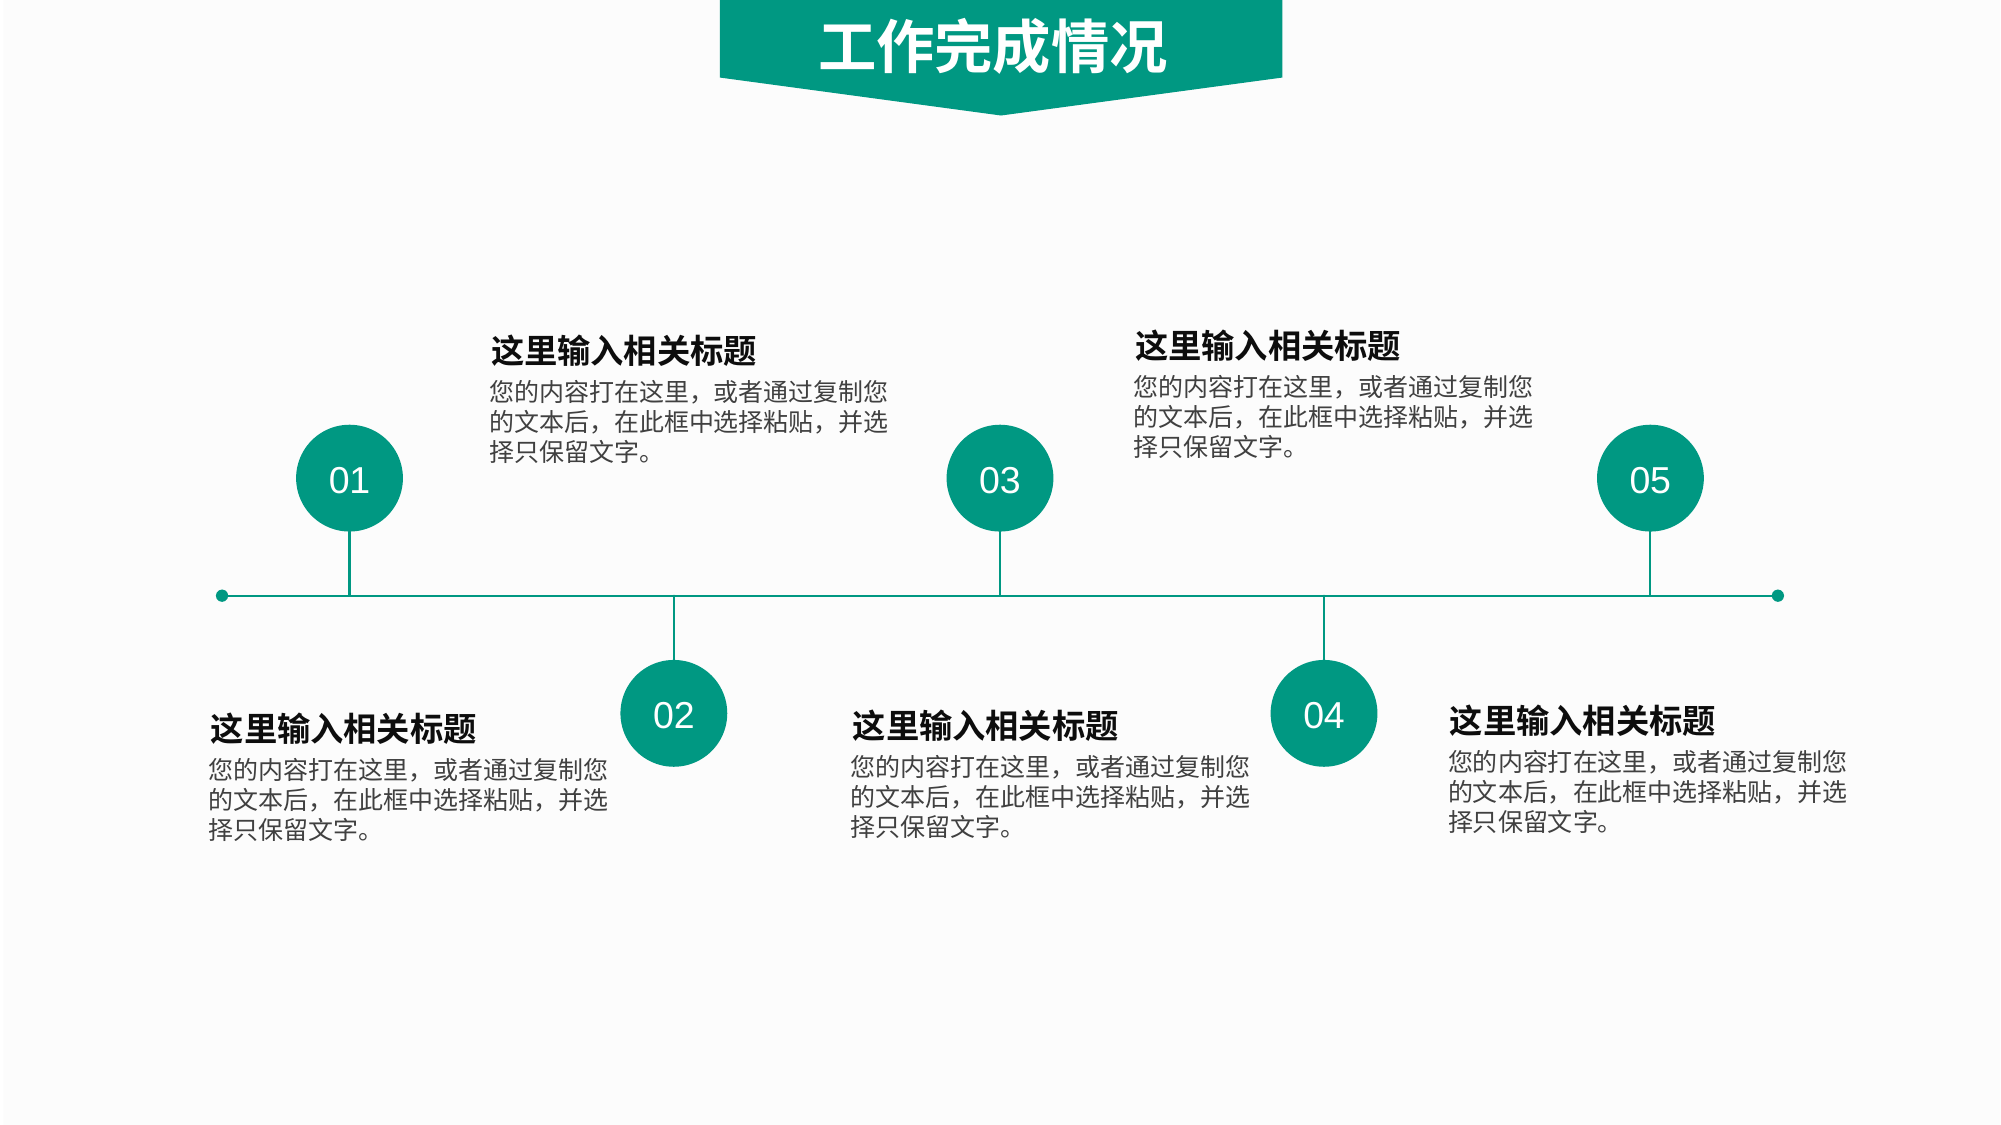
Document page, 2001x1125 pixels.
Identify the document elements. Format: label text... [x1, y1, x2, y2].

text_box 您的内容打在这里，或者通过复制您的文本后，在此框中选择粘贴，并选择只保留文字。 [836, 744, 1267, 849]
text_box 您的内容打在这里，或者通过复制您的文本后，在此框中选择粘贴，并选择只保留文字。 [474, 369, 905, 474]
text_box 04 [1269, 660, 1379, 768]
text_box 这里输入相关标题 [196, 700, 492, 756]
text_box 这里输入相关标题 [1435, 692, 1731, 748]
text_box 您的内容打在这里，或者通过复制您的文本后，在此框中选择粘贴，并选择只保留文字。 [194, 746, 625, 852]
text_box 这里输入相关标题 [1120, 318, 1417, 373]
text_box 这里输入相关标题 [476, 322, 772, 378]
text_box 工作完成情况 [818, 2, 1191, 88]
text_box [222, 531, 1778, 660]
text_box 03 [945, 423, 1055, 531]
text_box 您的内容打在这里，或者通过复制您的文本后，在此框中选择粘贴，并选择只保留文字。 [1433, 739, 1864, 844]
text_box 05 [1595, 423, 1705, 531]
text_box 01 [295, 423, 404, 531]
text_box 02 [619, 660, 729, 768]
text_box 您的内容打在这里，或者通过复制您的文本后，在此框中选择粘贴，并选择只保留文字。 [1118, 364, 1549, 469]
text_box [718, 0, 1284, 117]
text_box 这里输入相关标题 [837, 697, 1134, 753]
